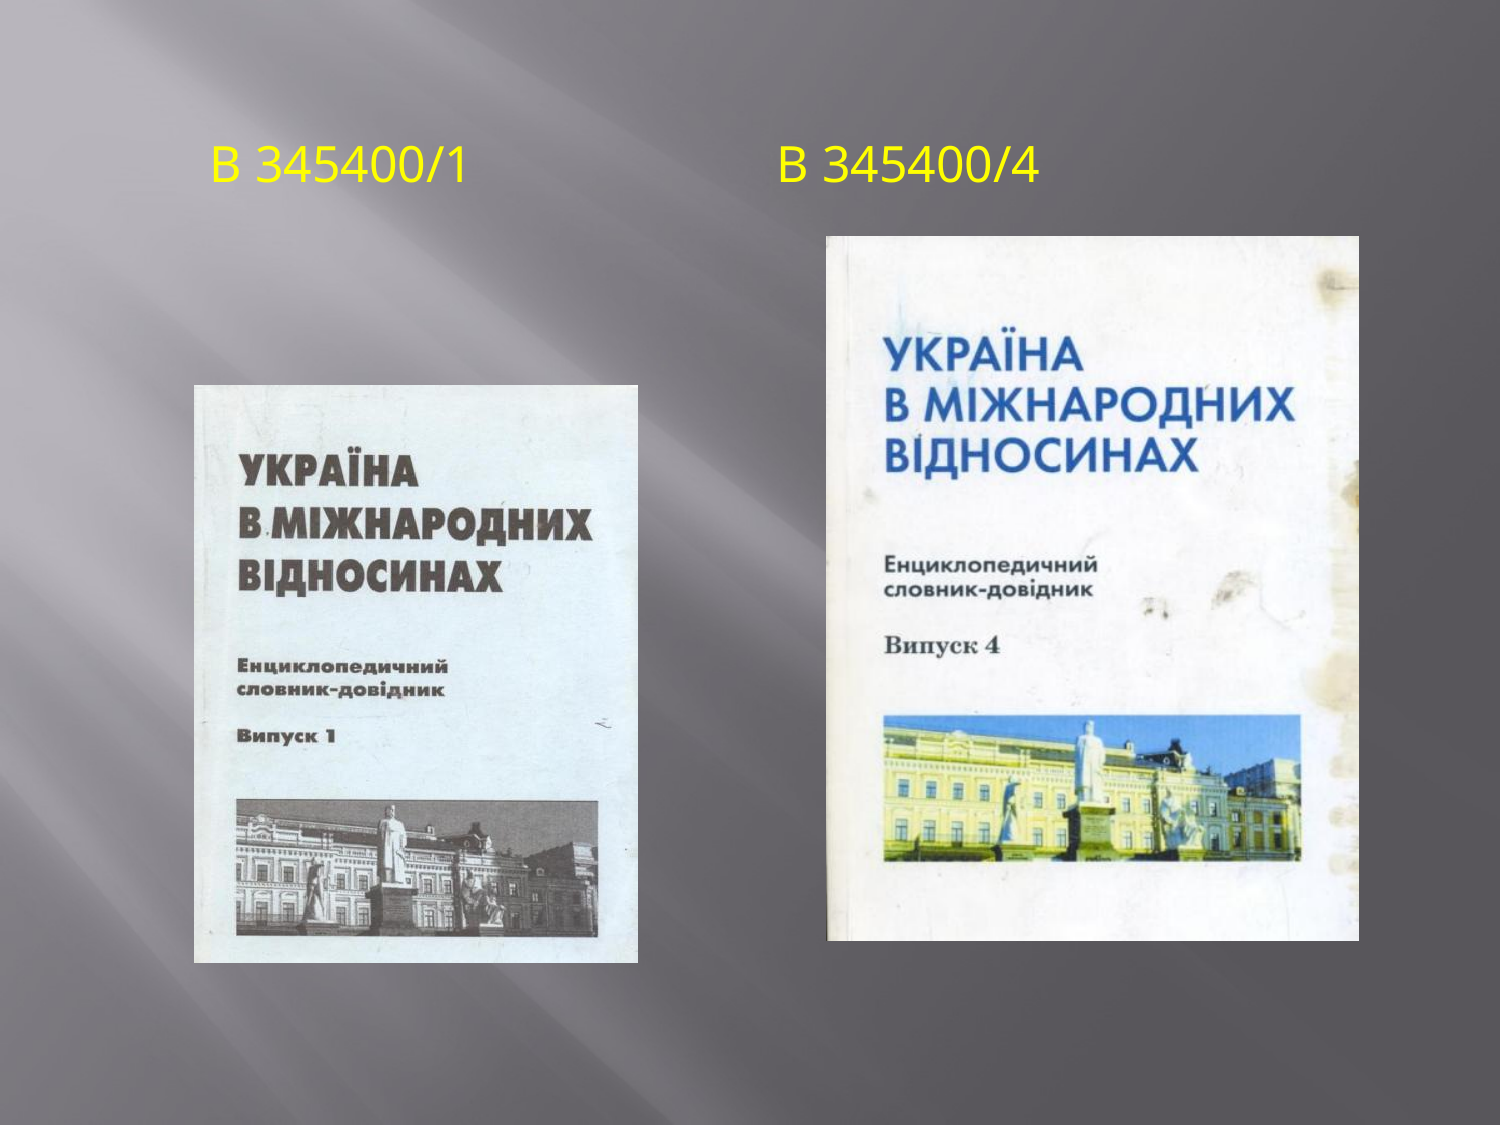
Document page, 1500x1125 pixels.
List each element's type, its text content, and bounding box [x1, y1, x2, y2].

list В 345400/4 [761, 54, 1211, 208]
list В 345400/1 [194, 54, 644, 208]
picture [0, 0, 1500, 1125]
